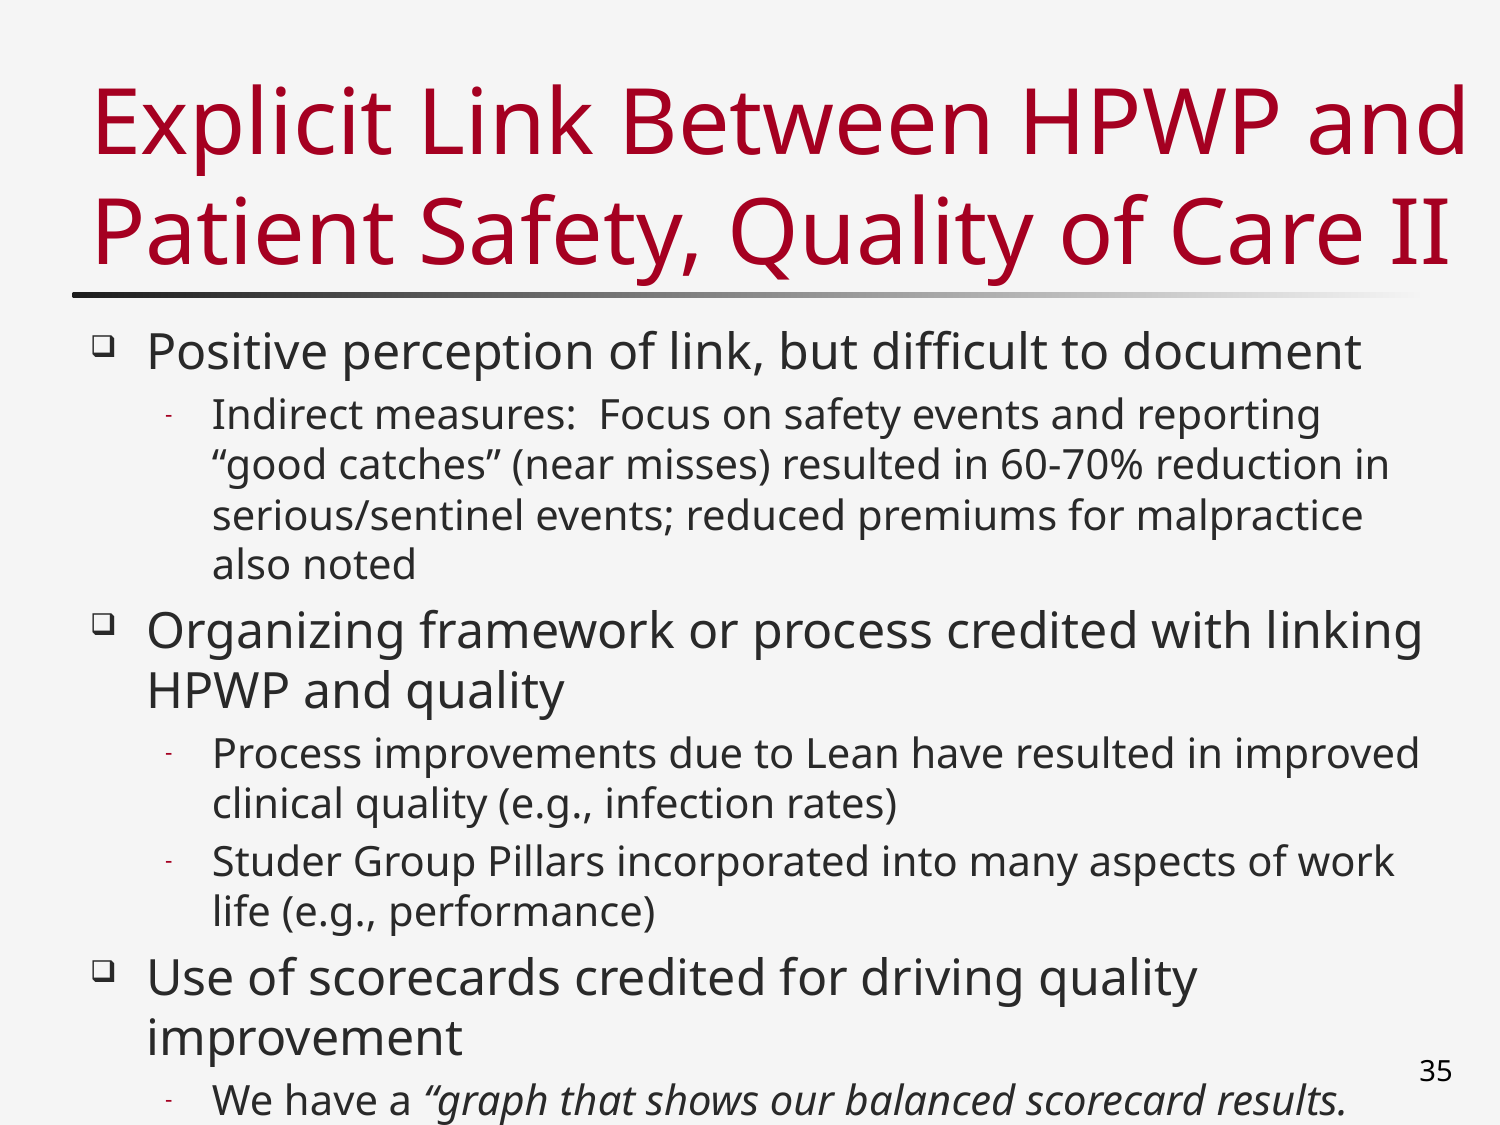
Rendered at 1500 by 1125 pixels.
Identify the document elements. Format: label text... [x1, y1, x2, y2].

title Explicit Link Between HPWP and Patient Safety, Quality of Care II [74, 44, 1500, 301]
slide_number 35 [1154, 1023, 1468, 1100]
list Positive perception of link, but difficult to document Indirect measures: Focus on safety events and reporting “good catches” (near misses) resulted in 60-70% reduction in serious/sentinel events; reduced premiums for malpractice also noted Organizing framework or process credited with linking HPWP and quality Process improvements due to Lean have resulted in improved clinical quality (e.g., infection rates) Studer Group Pillars incorporated into many aspects of work life (e.g., performance) Use of scorecards credited for driving quality improvement We have a “graph that shows our balanced scorecard results. Direct correlation – trajectory slide that shows” this relationship. [74, 312, 1463, 1101]
